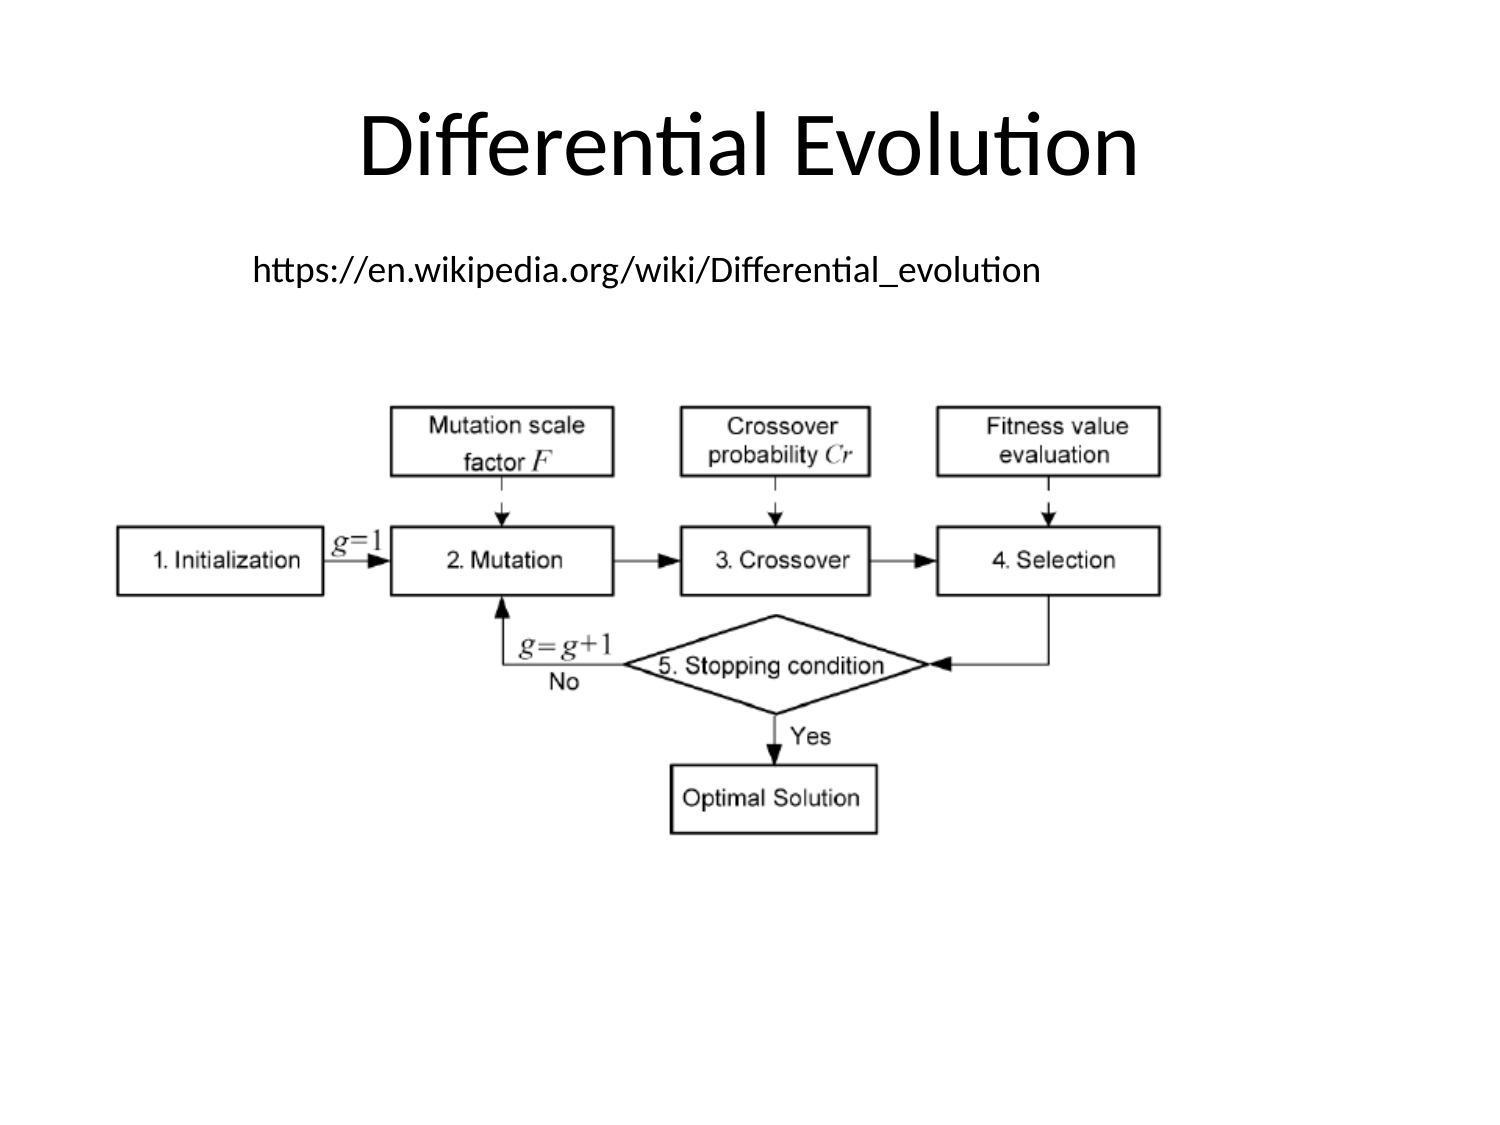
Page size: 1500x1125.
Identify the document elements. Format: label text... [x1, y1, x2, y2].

title Differential Evolution [75, 45, 1425, 233]
picture [112, 400, 1165, 840]
text_box https://en.wikipedia.org/wiki/Differential_evolution [237, 237, 1200, 298]
